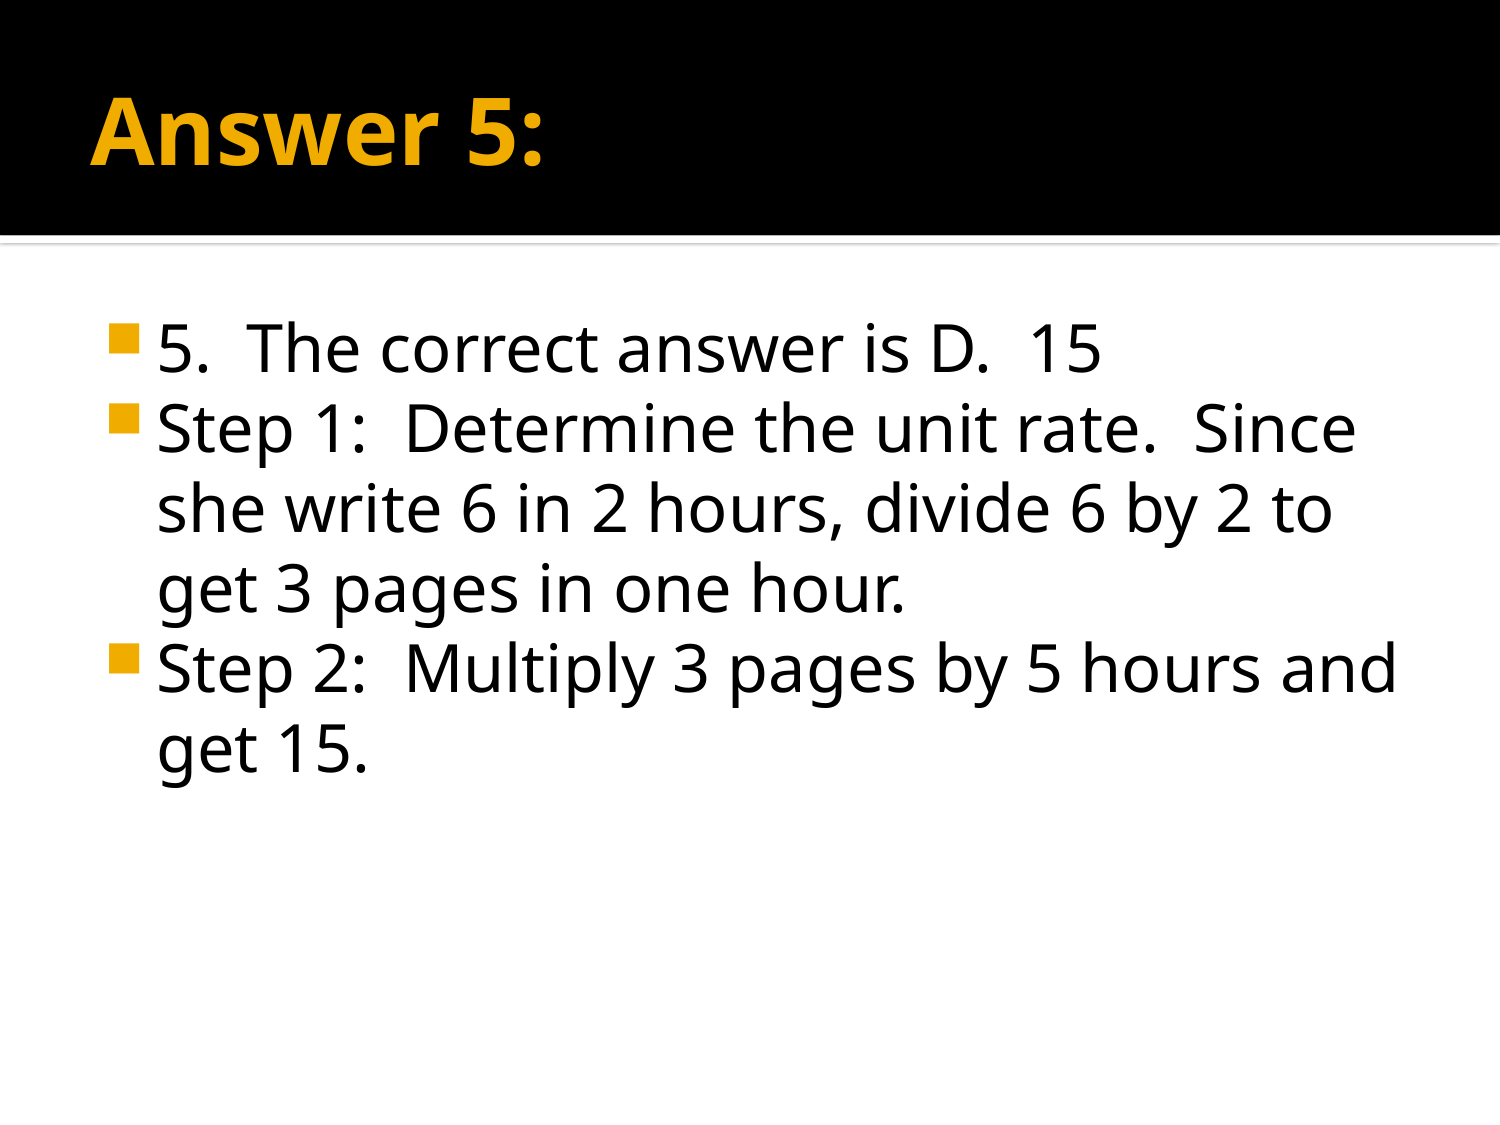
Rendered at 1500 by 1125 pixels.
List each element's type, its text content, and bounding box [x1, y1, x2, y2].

list 5. The correct answer is D. 15 Step 1: Determine the unit rate. Since she write 6 in 2 hours, divide 6 by 2 to get 3 pages in one hour. Step 2: Multiply 3 pages by 5 hours and get 15. [75, 291, 1425, 1050]
title Answer 5: [75, 25, 1425, 231]
